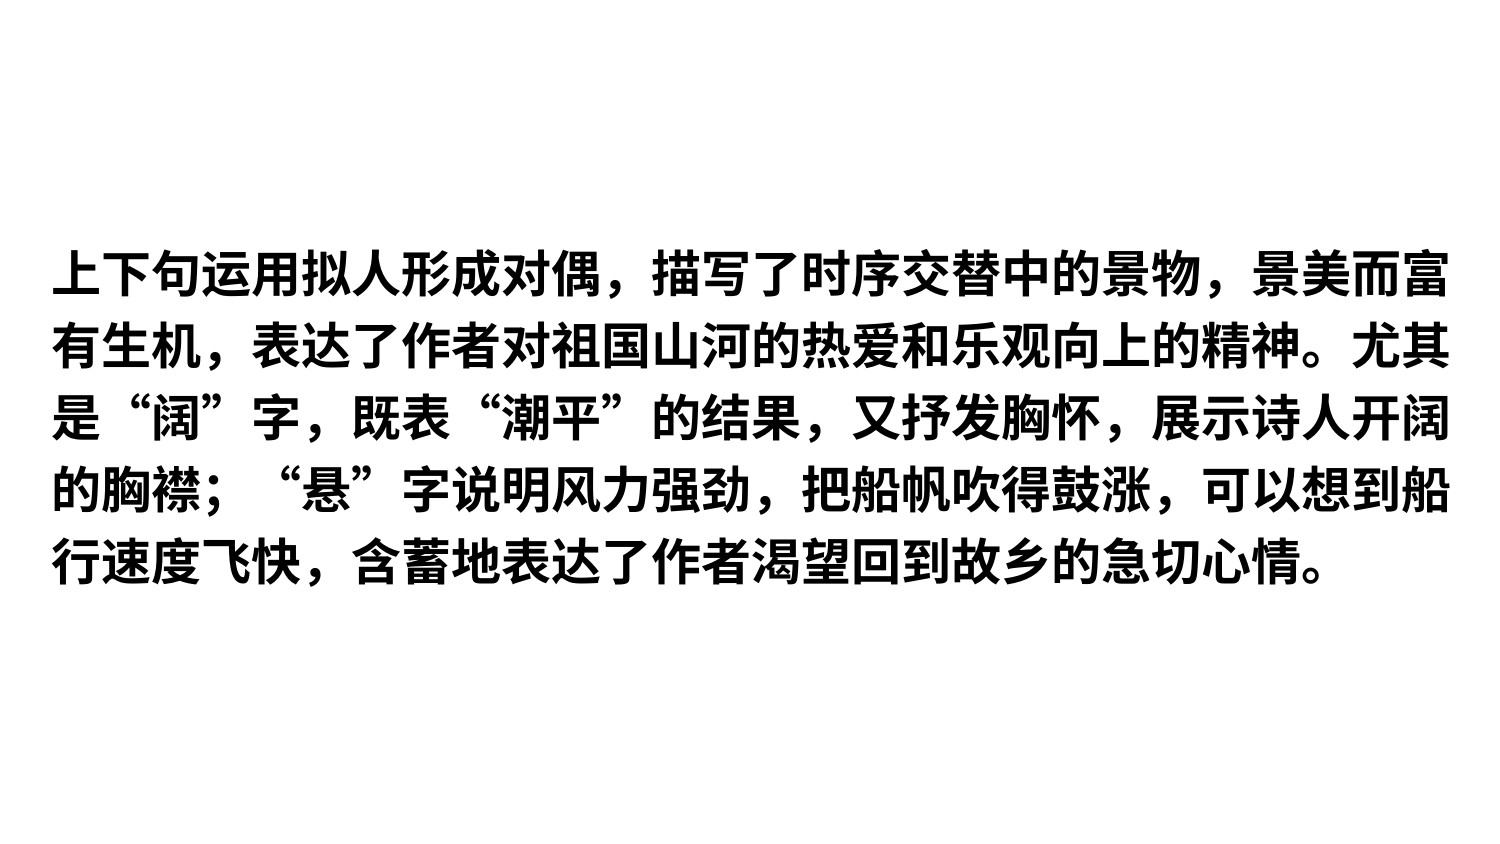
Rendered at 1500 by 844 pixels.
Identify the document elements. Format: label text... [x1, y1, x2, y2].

text_box 上下句运用拟人形成对偶，描写了时序交替中的景物，景美而富有生机，表达了作者对祖国山河的热爱和乐观向上的精神。尤其是“阔”字，既表“潮平”的结果，又抒发胸怀，展示诗人开阔的胸襟；“悬”字说明风力强劲，把船帆吹得鼓涨，可以想到船行速度飞快，含蓄地表达了作者渴望回到故乡的急切心情。 [36, 223, 1476, 599]
